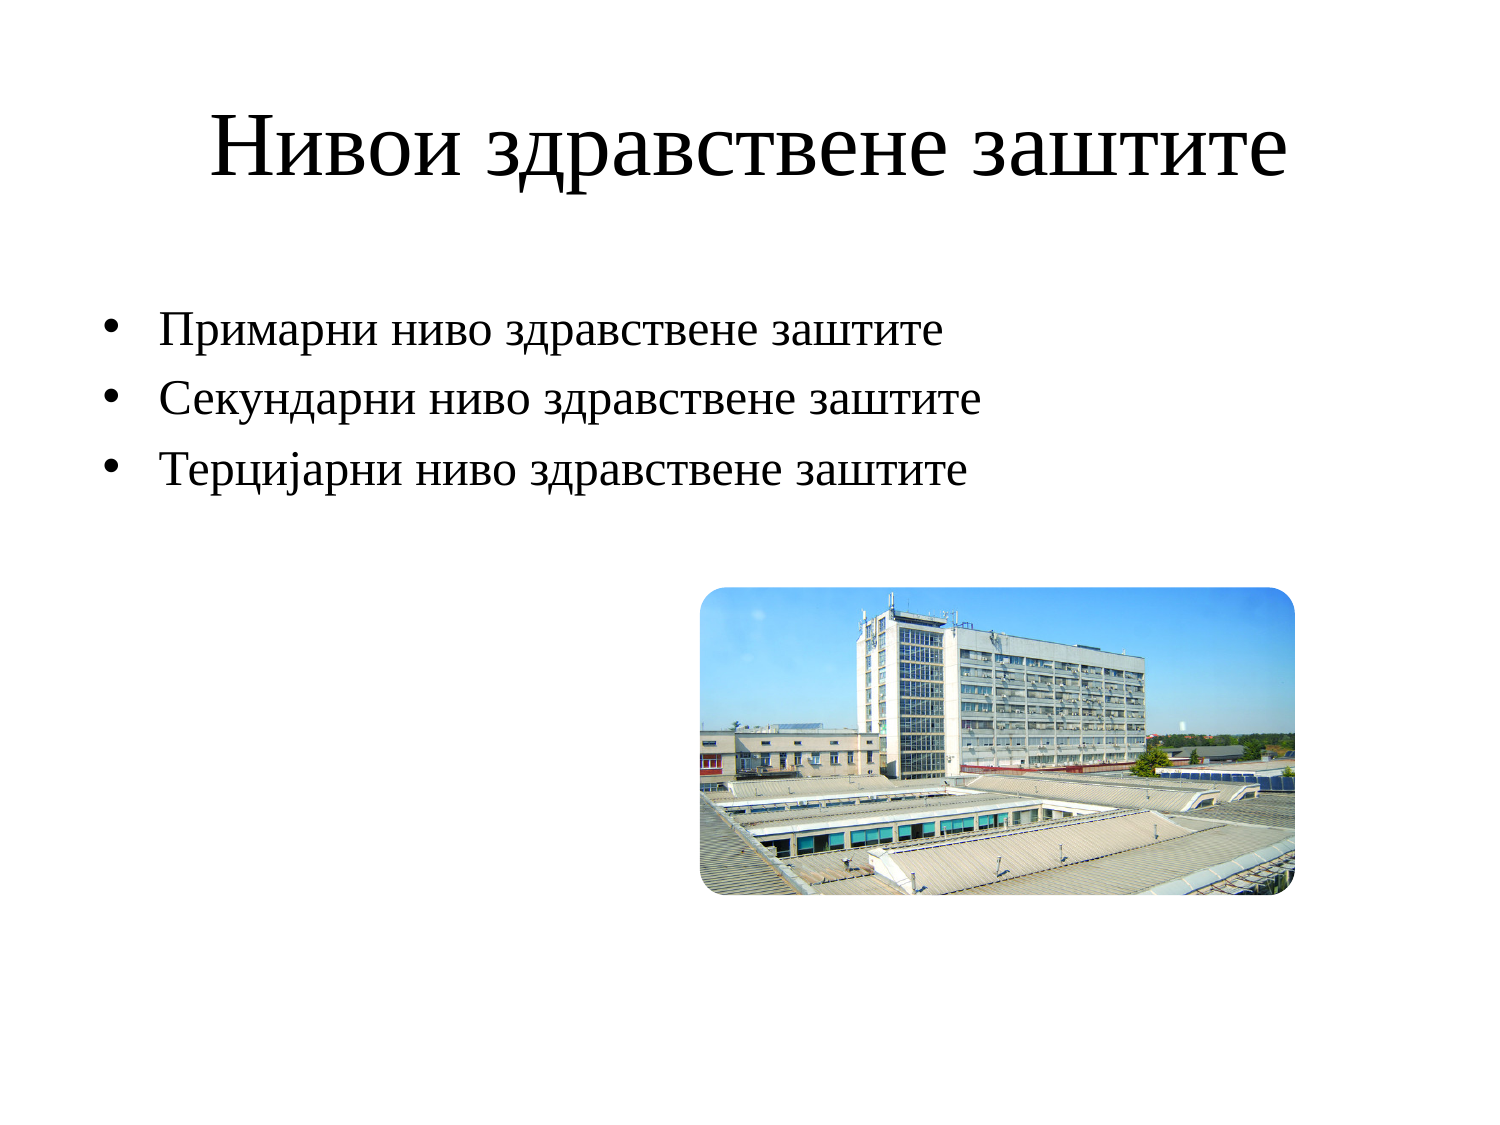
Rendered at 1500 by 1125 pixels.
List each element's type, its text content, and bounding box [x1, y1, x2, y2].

list Примарни ниво здравствене заштите Секундарни ниво здравствене заштите Терцијарни ниво здравствене заштите [87, 287, 1375, 930]
title Нивои здравствене заштите [75, 45, 1425, 233]
picture [699, 587, 1296, 896]
